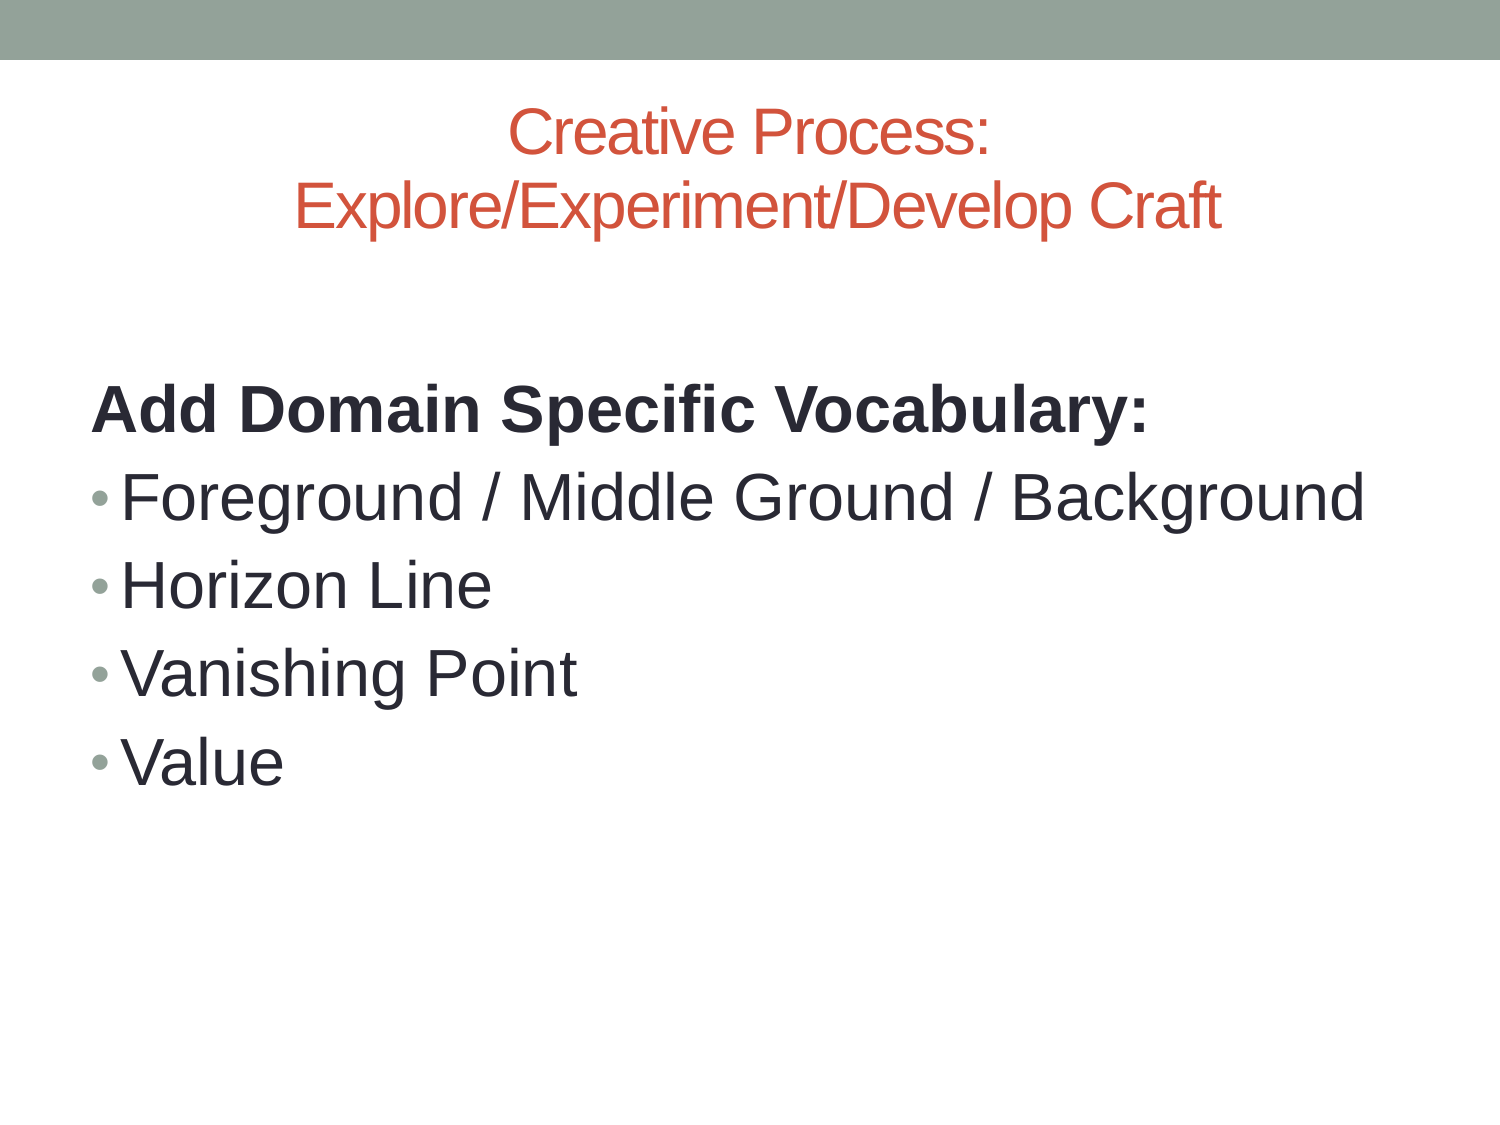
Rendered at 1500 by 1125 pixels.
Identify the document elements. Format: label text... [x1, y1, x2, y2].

title Creative Process: Explore/Experiment/Develop Craft [75, 87, 1425, 250]
list Add Domain Specific Vocabulary: Foreground / Middle Ground / Background Horizon Line Vanishing Point Value [75, 364, 1425, 1063]
